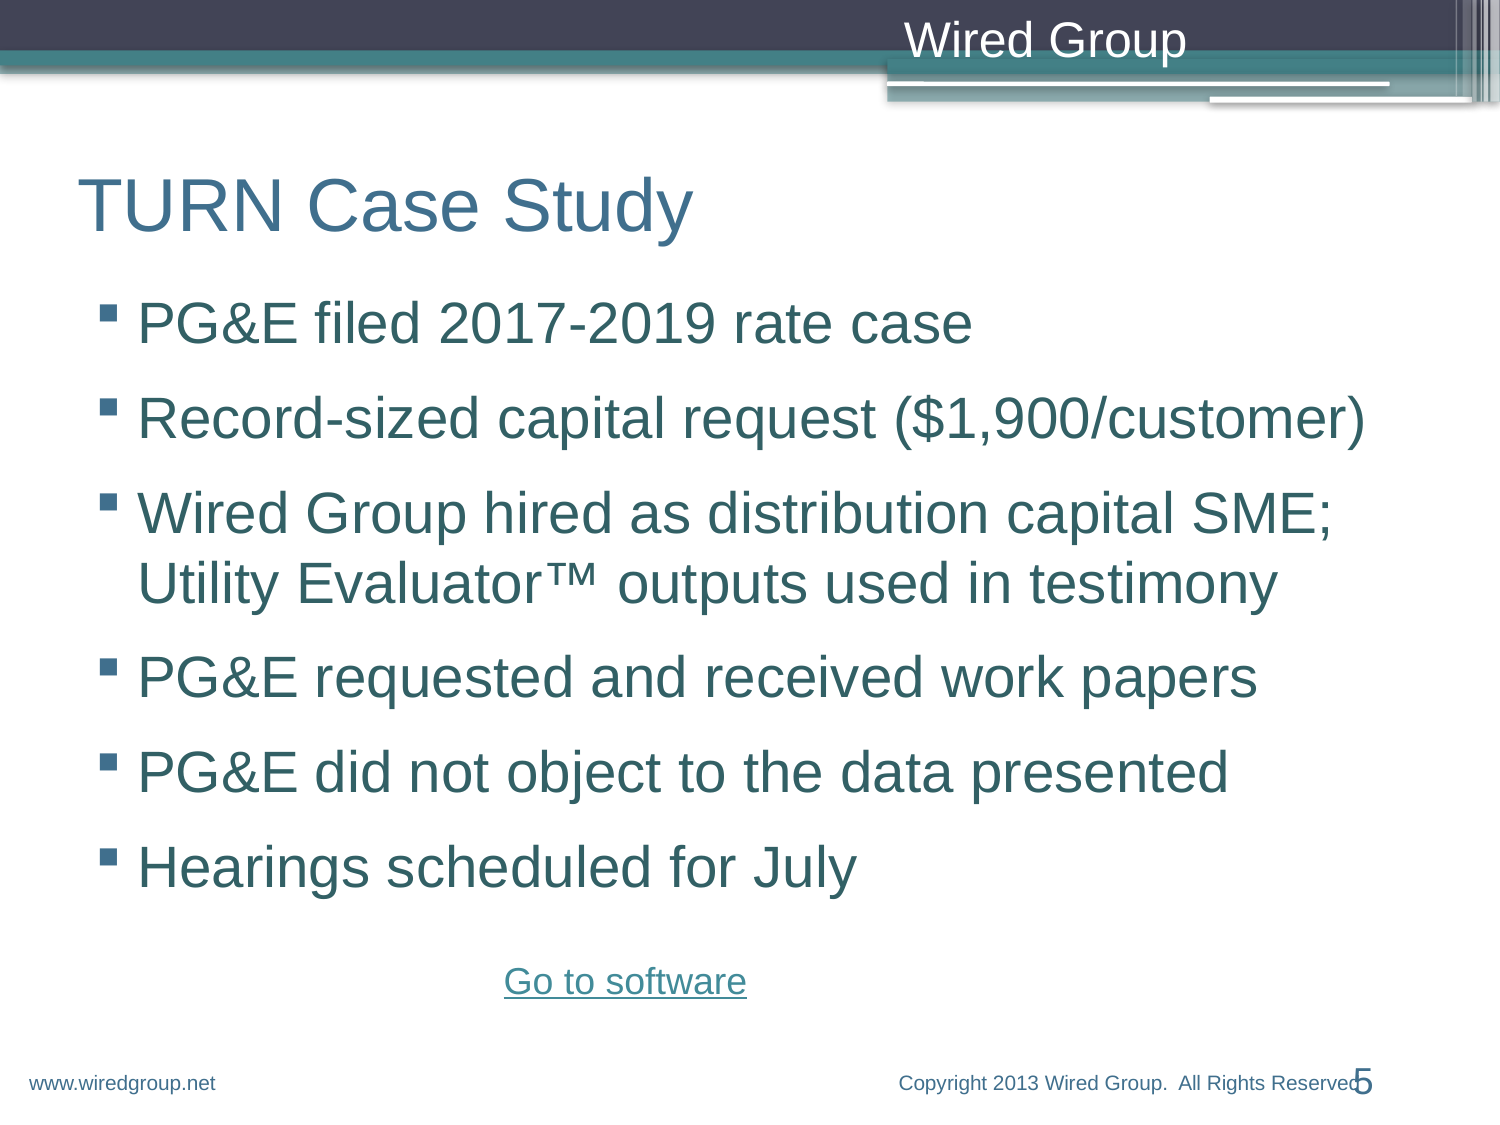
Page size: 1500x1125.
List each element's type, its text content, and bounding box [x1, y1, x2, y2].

list PG&E filed 2017-2019 rate case Record-sized capital request ($1,900/customer) Wired Group hired as distribution capital SME; Utility Evaluator™ outputs used in testimony PG&E requested and received work papers PG&E did not object to the data presented Hearings scheduled for July [62, 277, 1413, 988]
text_box Go to software [488, 949, 763, 1010]
title TURN Case Study [62, 144, 1413, 258]
footer Copyright 2013 Wired Group. All Rights Reserved [849, 1062, 1375, 1094]
